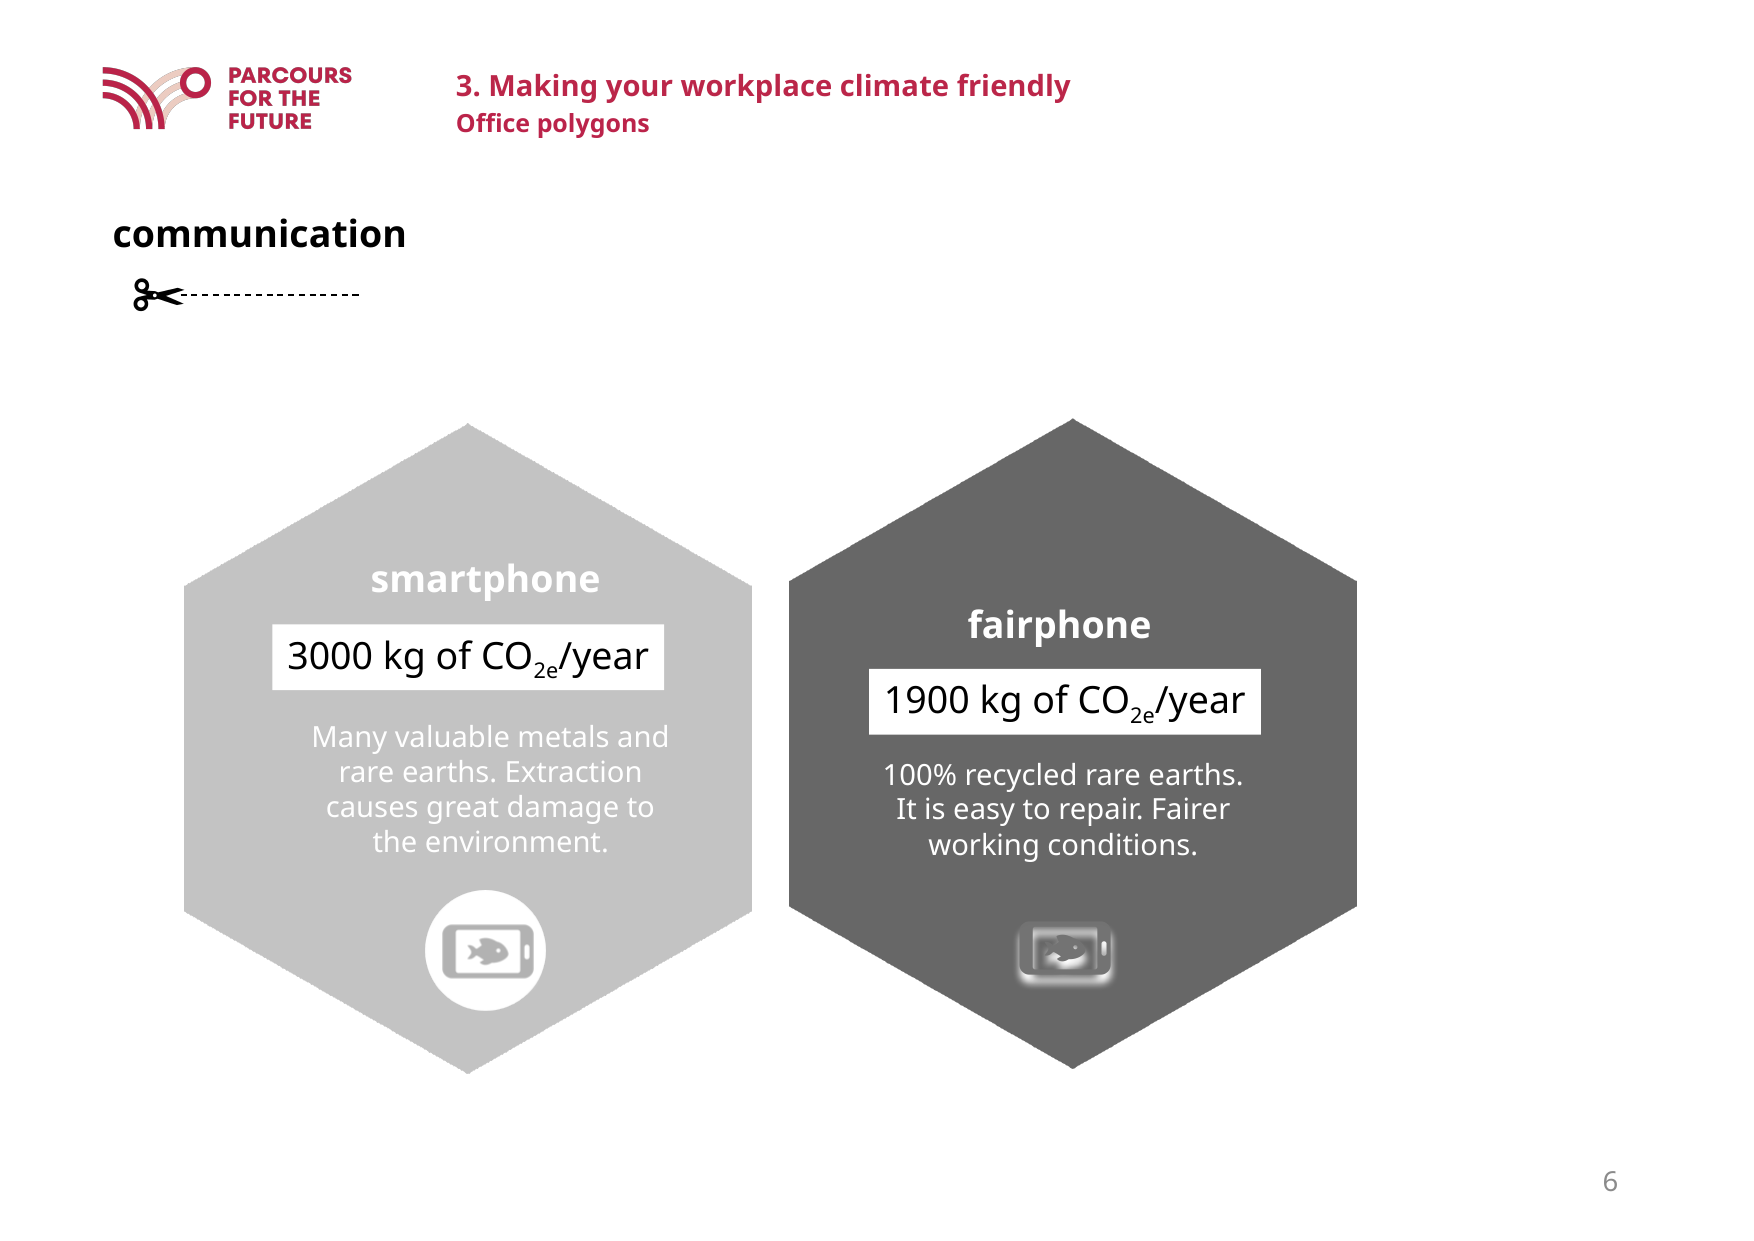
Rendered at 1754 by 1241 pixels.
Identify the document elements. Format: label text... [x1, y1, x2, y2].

slide_number 6 [1238, 1149, 1634, 1216]
picture [116, 255, 197, 336]
text_box communication [97, 202, 423, 263]
picture [62, 337, 1478, 1155]
picture [67, 33, 387, 163]
